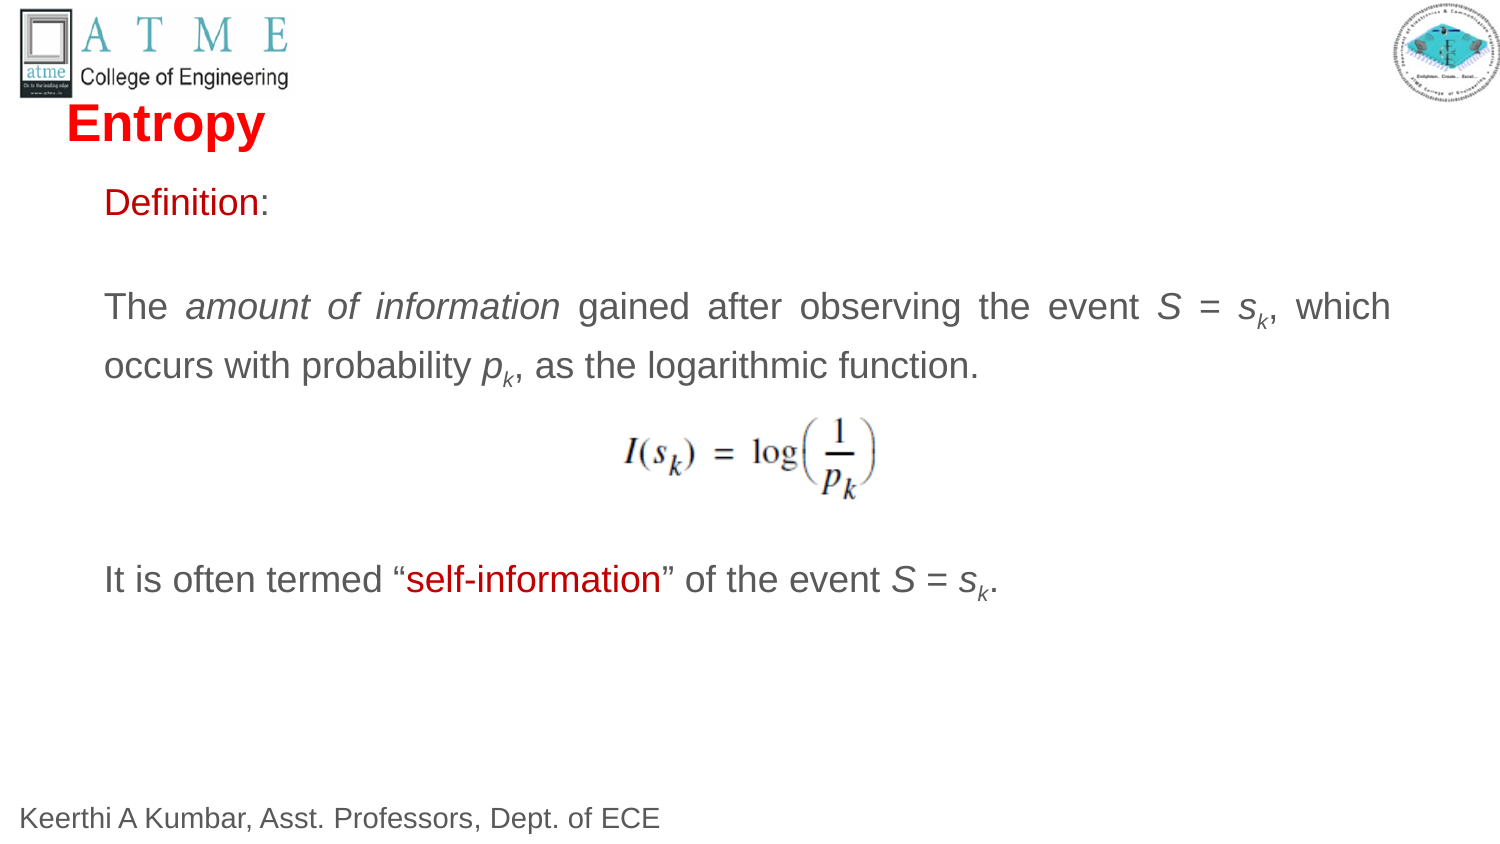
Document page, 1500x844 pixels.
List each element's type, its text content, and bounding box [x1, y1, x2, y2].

list Definition: The amount of information gained after observing the event S = sk, which occurs with probability pk, as the logarithmic function. It is often termed “self-information” of the event S = sk. [69, 156, 1407, 750]
picture [600, 395, 900, 516]
picture [17, 6, 295, 99]
title Entropy [51, 72, 1449, 167]
picture [1389, 1, 1500, 104]
